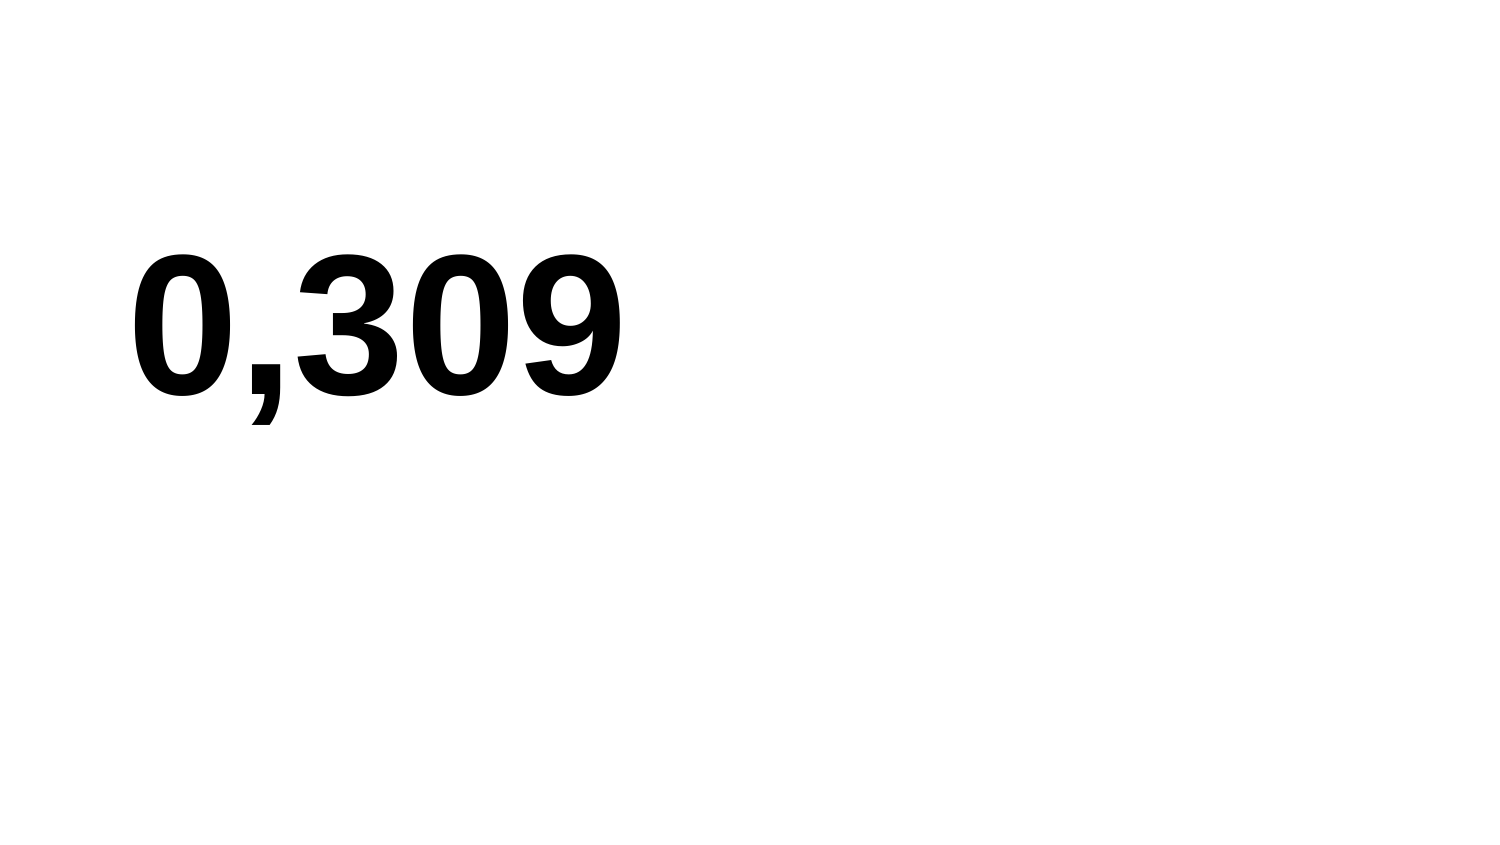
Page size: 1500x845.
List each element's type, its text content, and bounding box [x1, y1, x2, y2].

text_box 0,309 [112, 259, 1388, 450]
